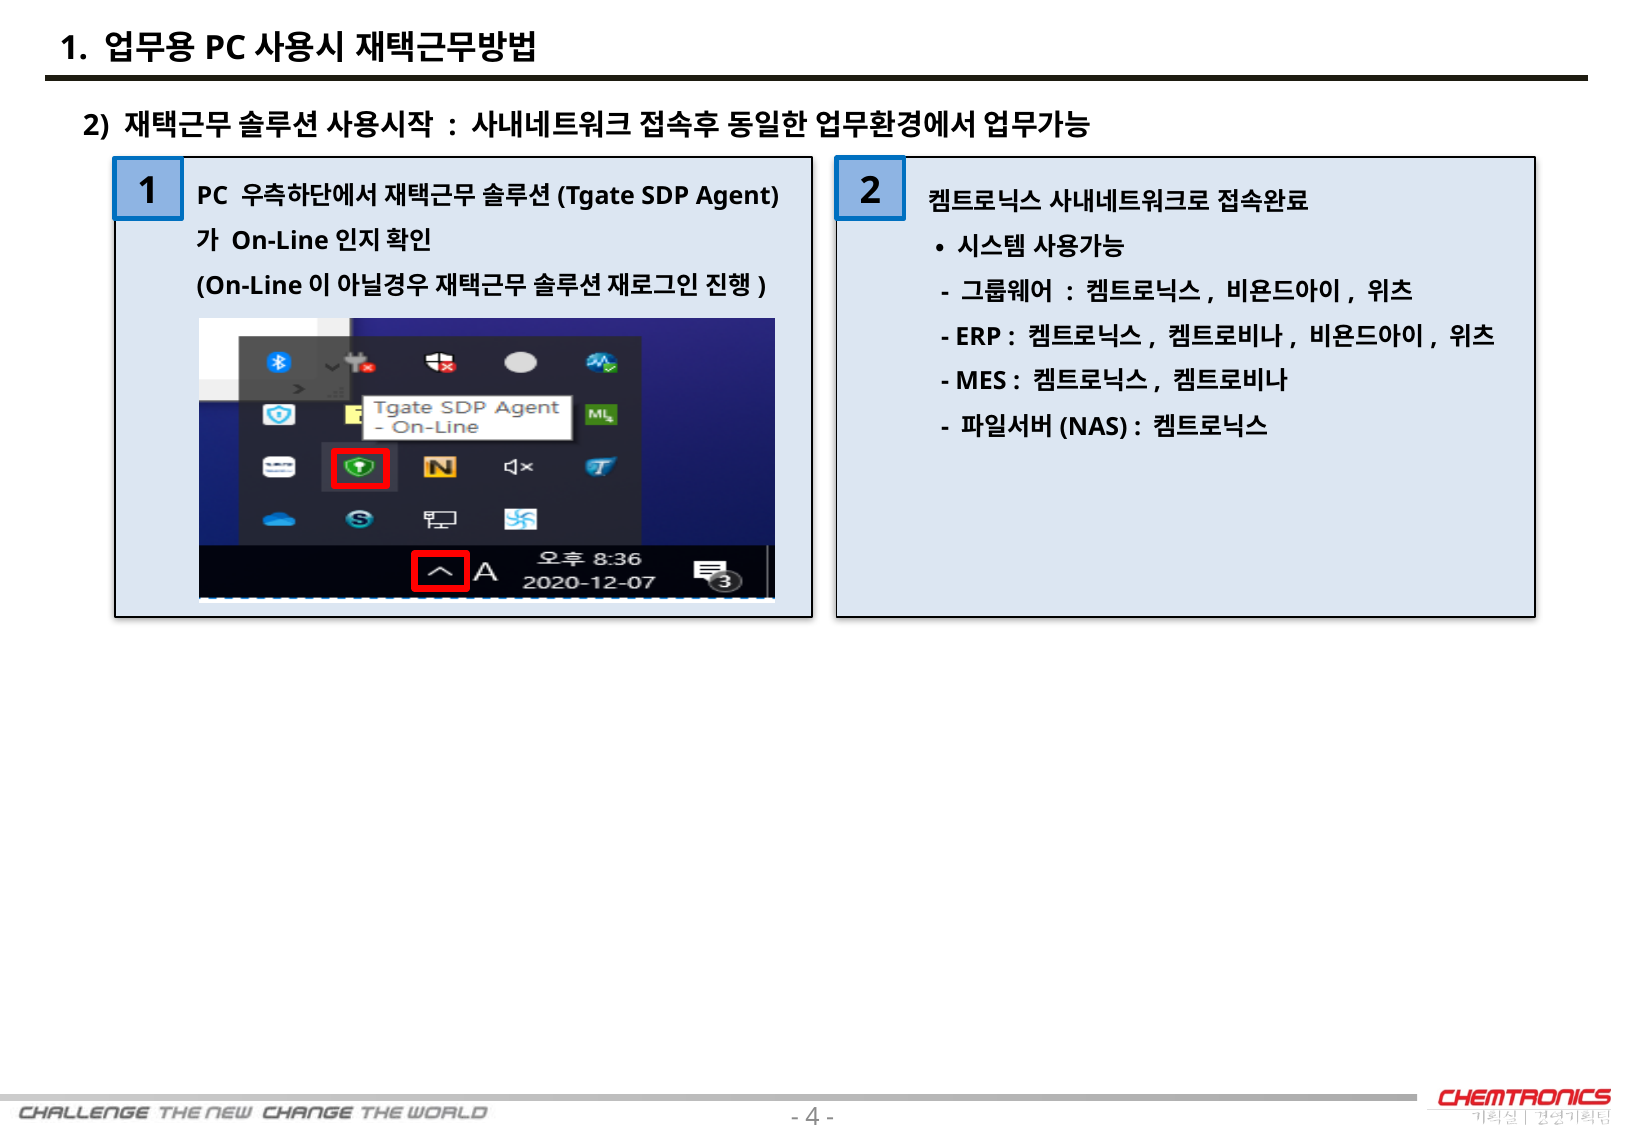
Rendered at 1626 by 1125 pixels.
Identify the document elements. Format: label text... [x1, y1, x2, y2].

slide_number - 4 - [622, 1087, 1003, 1125]
text_box 2) 재택근무 솔루션 사용시작 : 사내네트워크 접속후 동일한 업무환경에서 업무가능 [67, 81, 1520, 150]
text_box 2 [834, 155, 906, 221]
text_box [198, 317, 775, 603]
picture [1426, 1084, 1622, 1125]
text_box 1. 업무용PC사용시 재택근무방법 [44, 19, 1530, 78]
text_box [836, 156, 1536, 618]
text_box 켐트로닉스 사내네트워크로 접속완료 • 시스템 사용가능 - 그룹웨어 : 켐트로닉스, 비욘드아이, 위츠 - ERP : 켐트로닉스, 켐트로비나, 비욘드아이, 위츠 - MES : 켐트로닉스, 켐트로비나 - 파일서버(NAS) : 켐트로닉스 [913, 163, 1531, 448]
picture [0, 1103, 502, 1123]
text_box 1 [112, 156, 184, 221]
text_box [114, 221, 813, 618]
text_box PC 우측하단에서 재택근무 솔루션(Tgate SDP Agent)가 On-Line인지 확인 (On-Line이 아닐경우 재택근무 솔루션 재로그인 진행) [181, 157, 814, 308]
